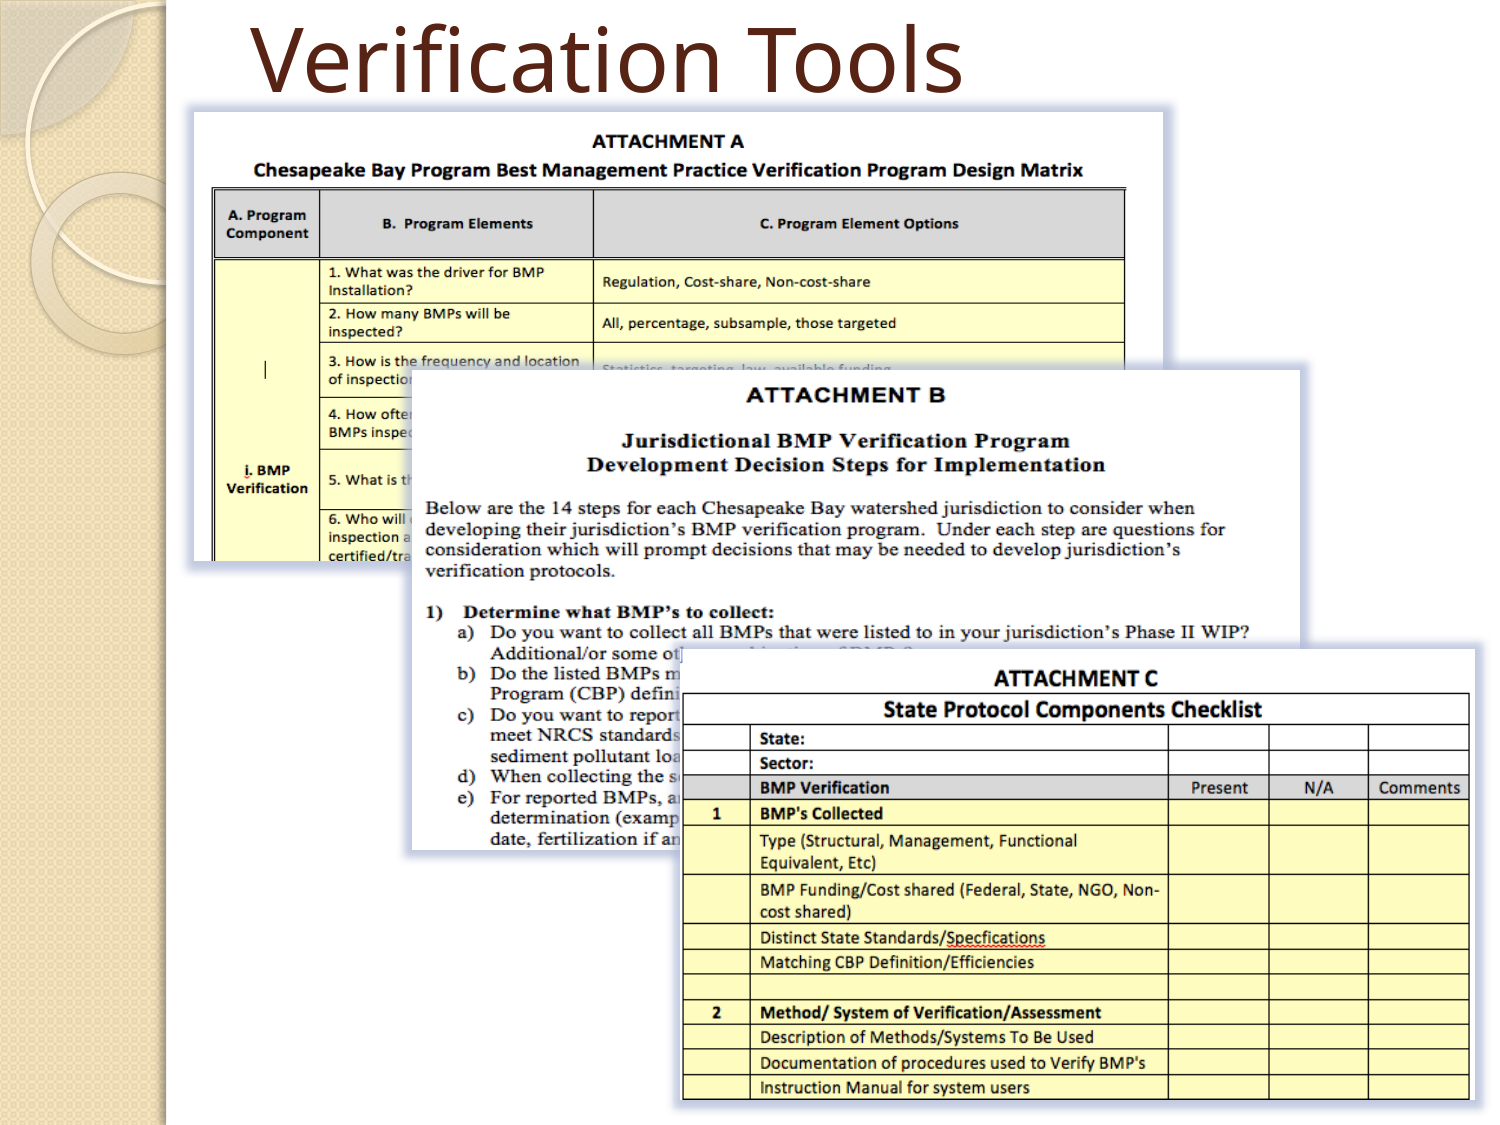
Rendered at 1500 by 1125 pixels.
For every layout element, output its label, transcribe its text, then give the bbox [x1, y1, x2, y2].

title Verification Tools [235, 0, 1466, 150]
picture [194, 112, 1476, 1101]
